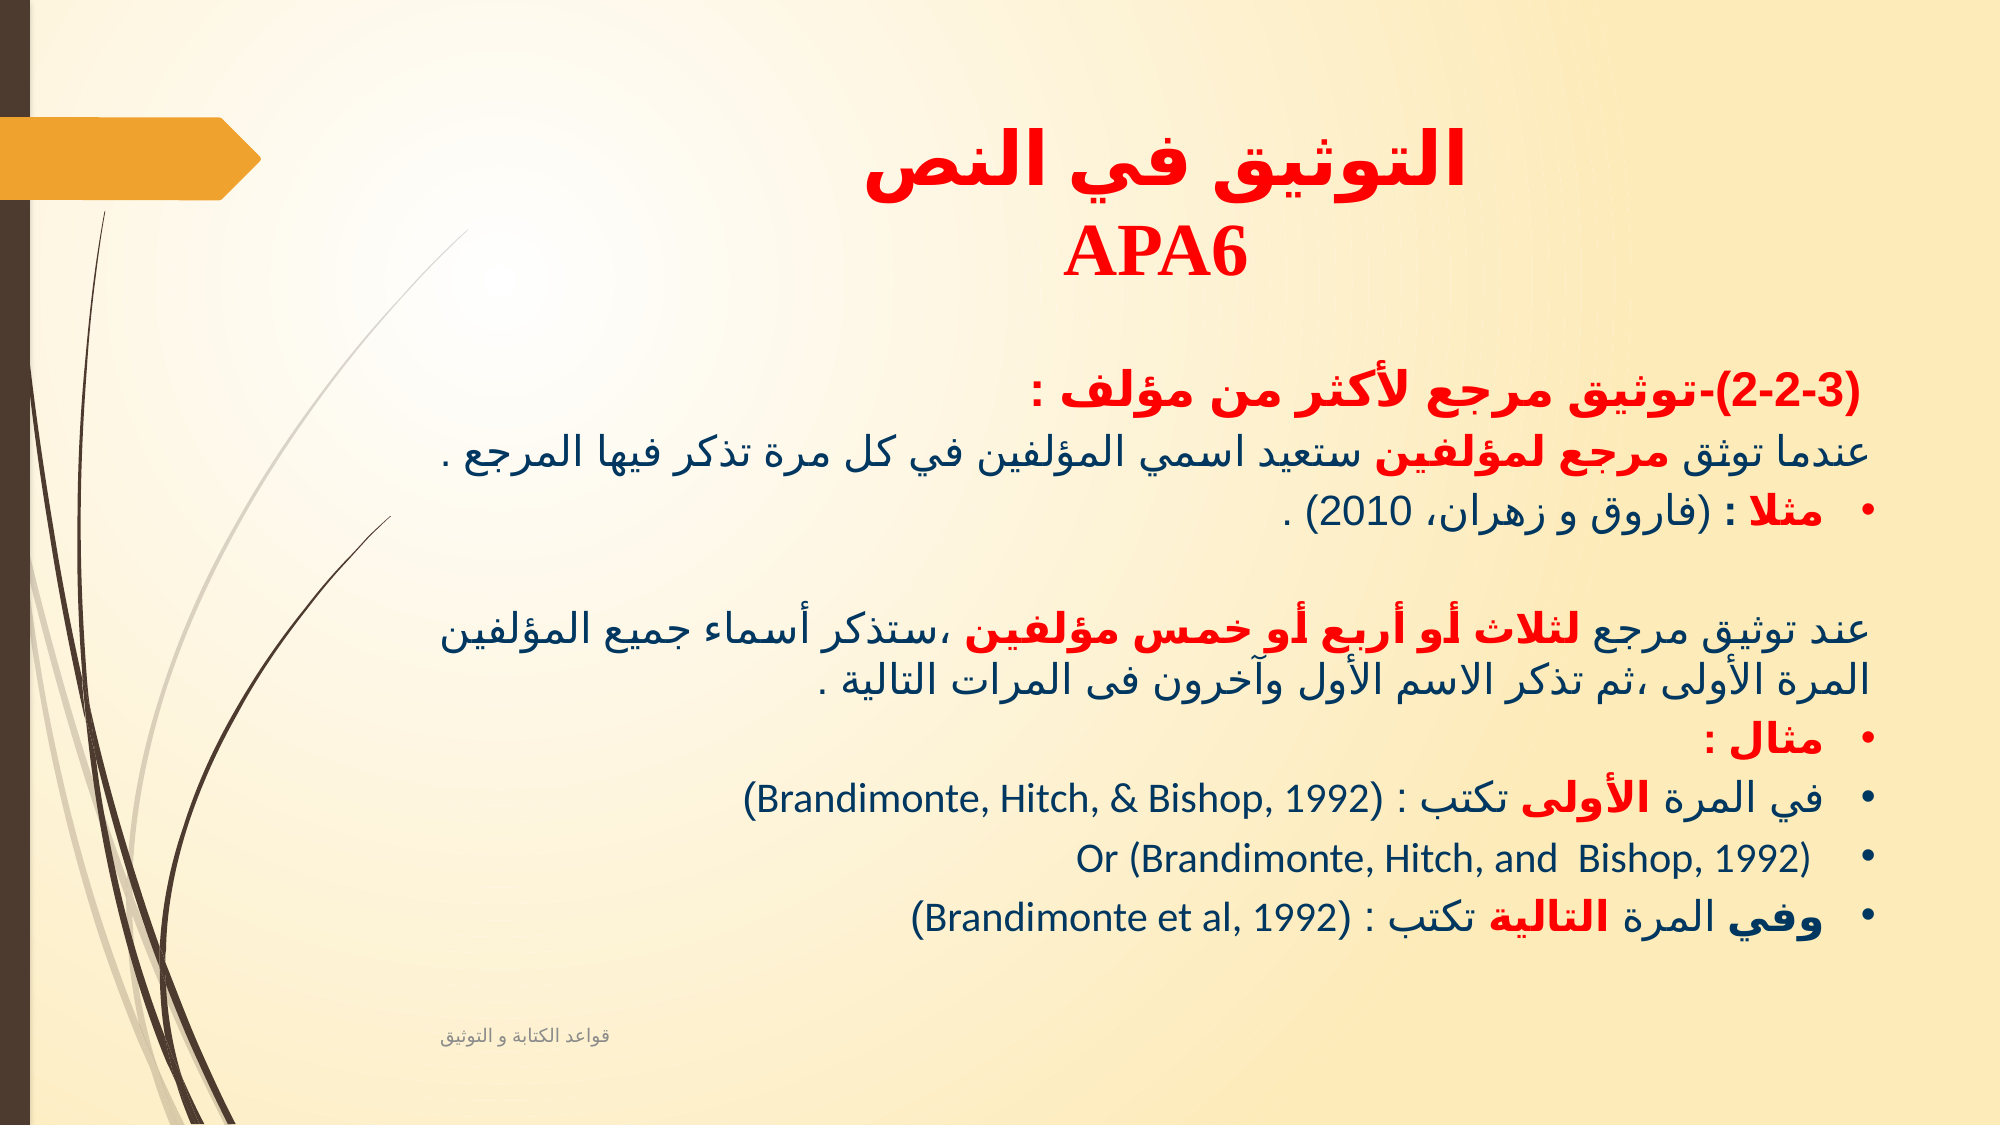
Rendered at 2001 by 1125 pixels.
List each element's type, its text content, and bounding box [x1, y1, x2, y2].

list (2-2-3)-توثيق مرجع لأكثر من مؤلف : عندما توثق مرجع لمؤلفين ستعيد اسمي المؤلفين في كل مرة تذكر فيها المرجع . مثلا : (فاروق و زهران، 2010) . عند توثيق مرجع لثلاث أو أربع أو خمس مؤلفين ،ستذكر أسماء جميع المؤلفين المرة الأولى ،ثم تذكر الاسم الأول وآخرون فى المرات التالية . مثال : في المرة الأولى تكتب : (Brandimonte, Hitch, & Bishop, 1992) Or (Brandimonte, Hitch, and Bishop, 1992) وفي المرة التالية تكتب : (Brandimonte et al, 1992) [424, 350, 1888, 970]
title التوثيق في النص APA6 [425, 102, 1888, 313]
footer قواعد الكتابة و التوثيق [424, 1006, 1675, 1067]
